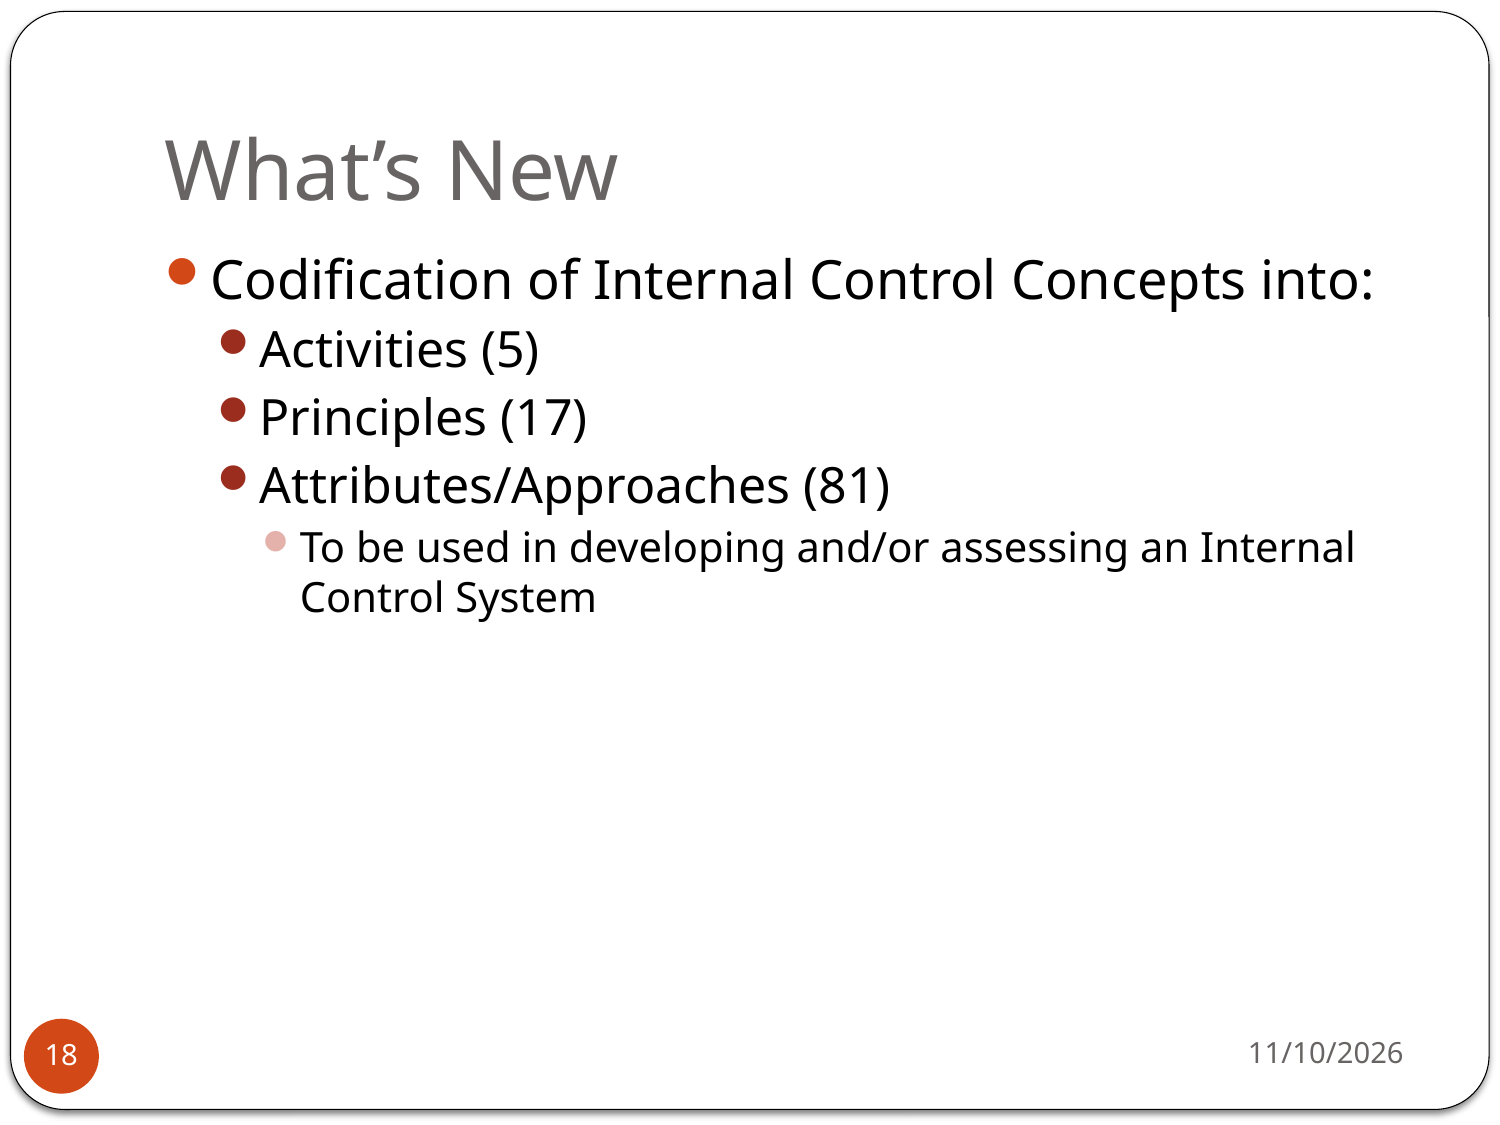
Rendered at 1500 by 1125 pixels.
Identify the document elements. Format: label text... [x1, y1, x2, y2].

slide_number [1012, 1015, 1419, 1094]
title What’s New [150, 45, 1425, 233]
slide_number 18 [23, 1018, 99, 1094]
list Codification of Internal Control Concepts into: Activities (5) Principles (17) Attributes/Approaches (81) To be used in developing and/or assessing an Internal Control System [150, 237, 1425, 988]
